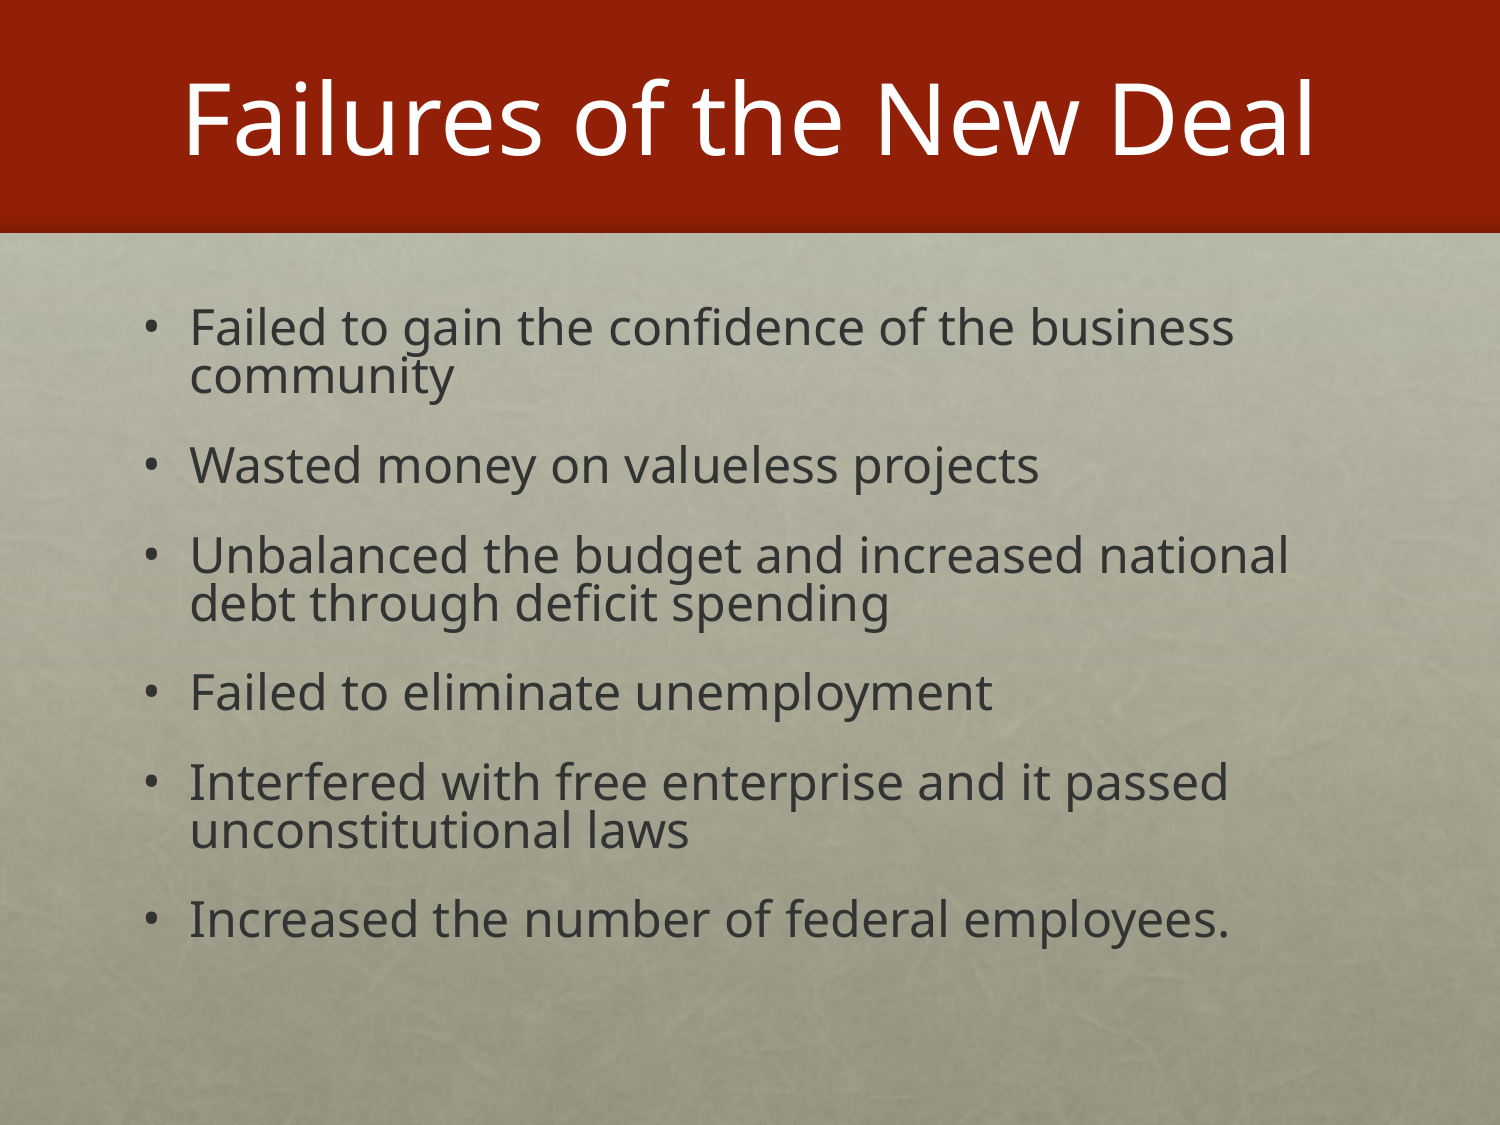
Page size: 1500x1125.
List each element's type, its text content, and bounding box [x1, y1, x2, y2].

title Failures of the New Deal [127, 10, 1372, 221]
picture [0, 214, 1500, 1125]
list Failed to gain the confidence of the business community Wasted money on valueless projects Unbalanced the budget and increased national debt through deficit spending Failed to eliminate unemployment Interfered with free enterprise and it passed unconstitutional laws Increased the number of federal employees. [127, 299, 1372, 1005]
